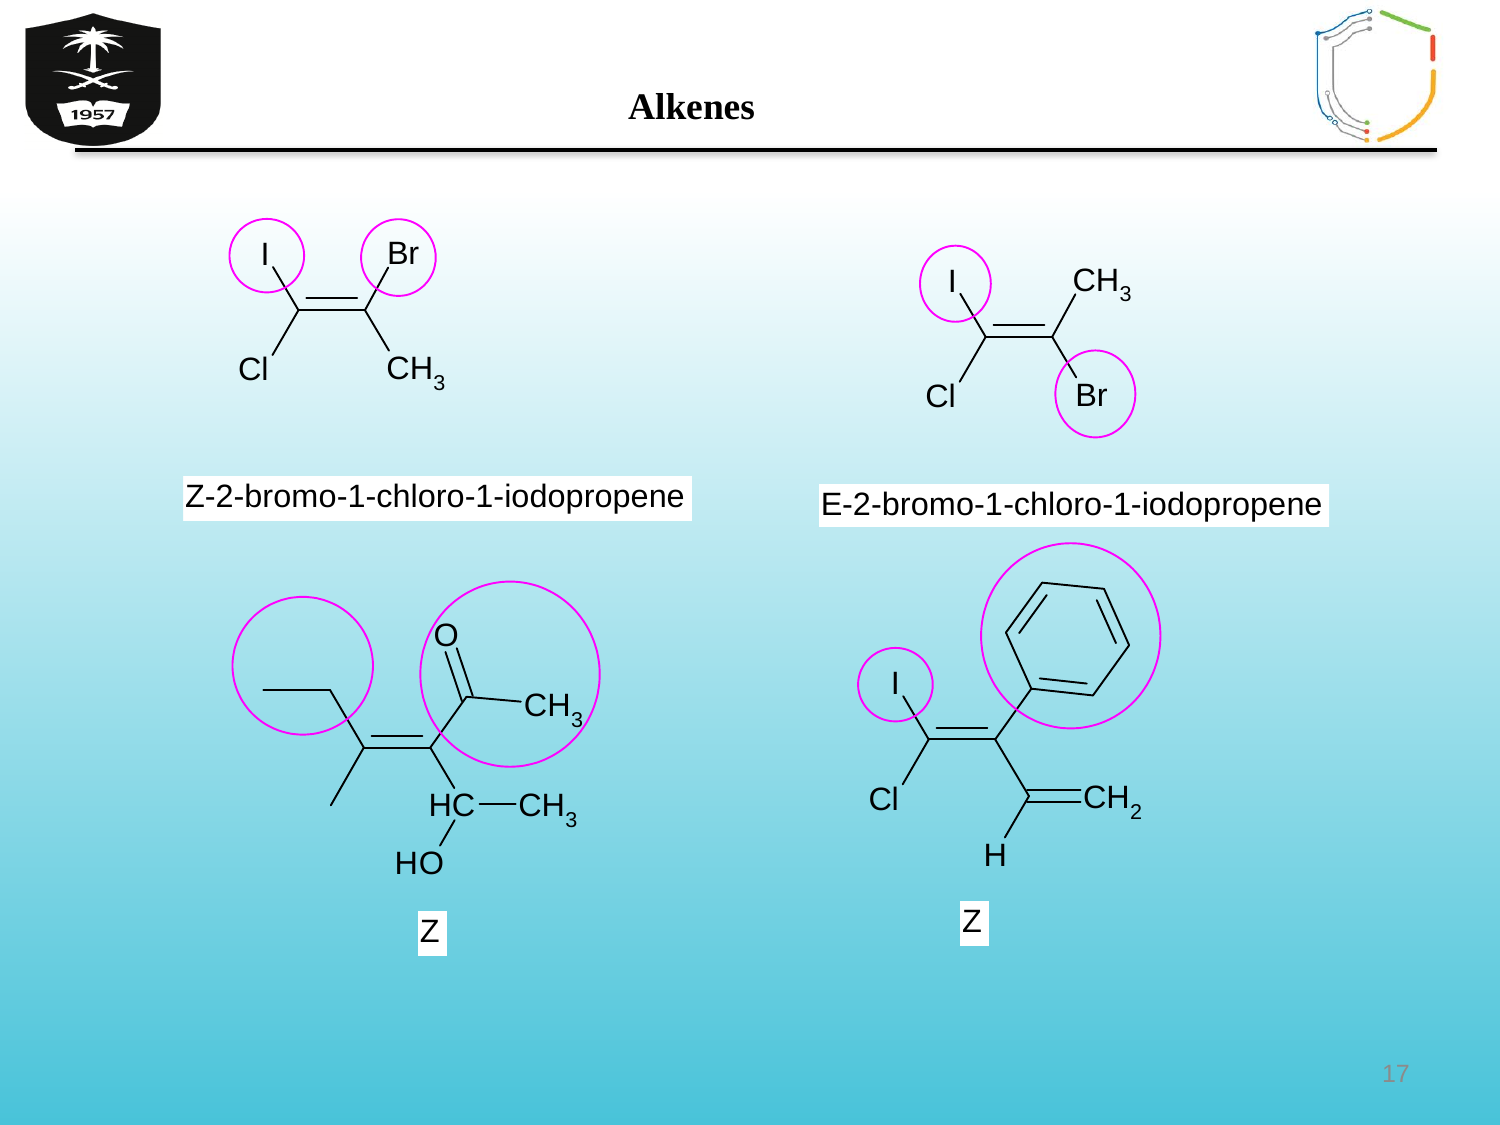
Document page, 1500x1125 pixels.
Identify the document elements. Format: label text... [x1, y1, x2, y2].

picture [1287, 0, 1463, 165]
slide_number 17 [1074, 1042, 1425, 1103]
picture [24, 12, 163, 151]
text_box Alkenes [613, 74, 771, 135]
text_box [183, 212, 1330, 956]
